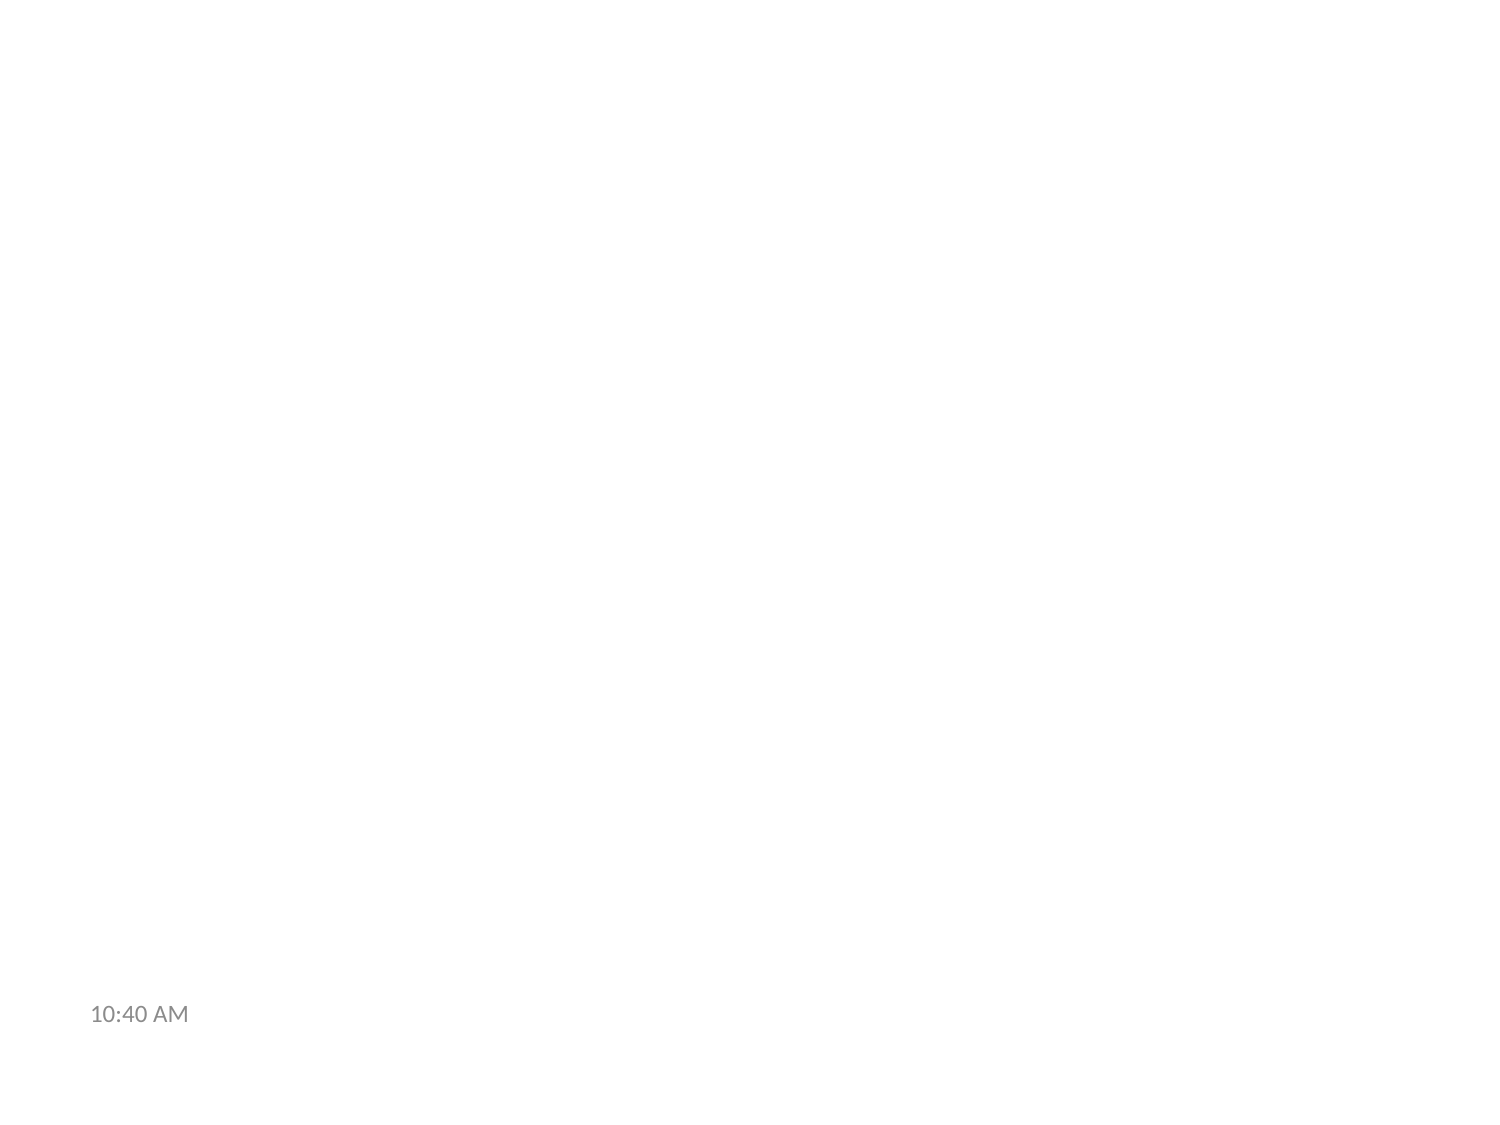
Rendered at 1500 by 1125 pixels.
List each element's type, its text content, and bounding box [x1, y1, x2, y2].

text_box 3:35 PM [75, 982, 425, 1043]
